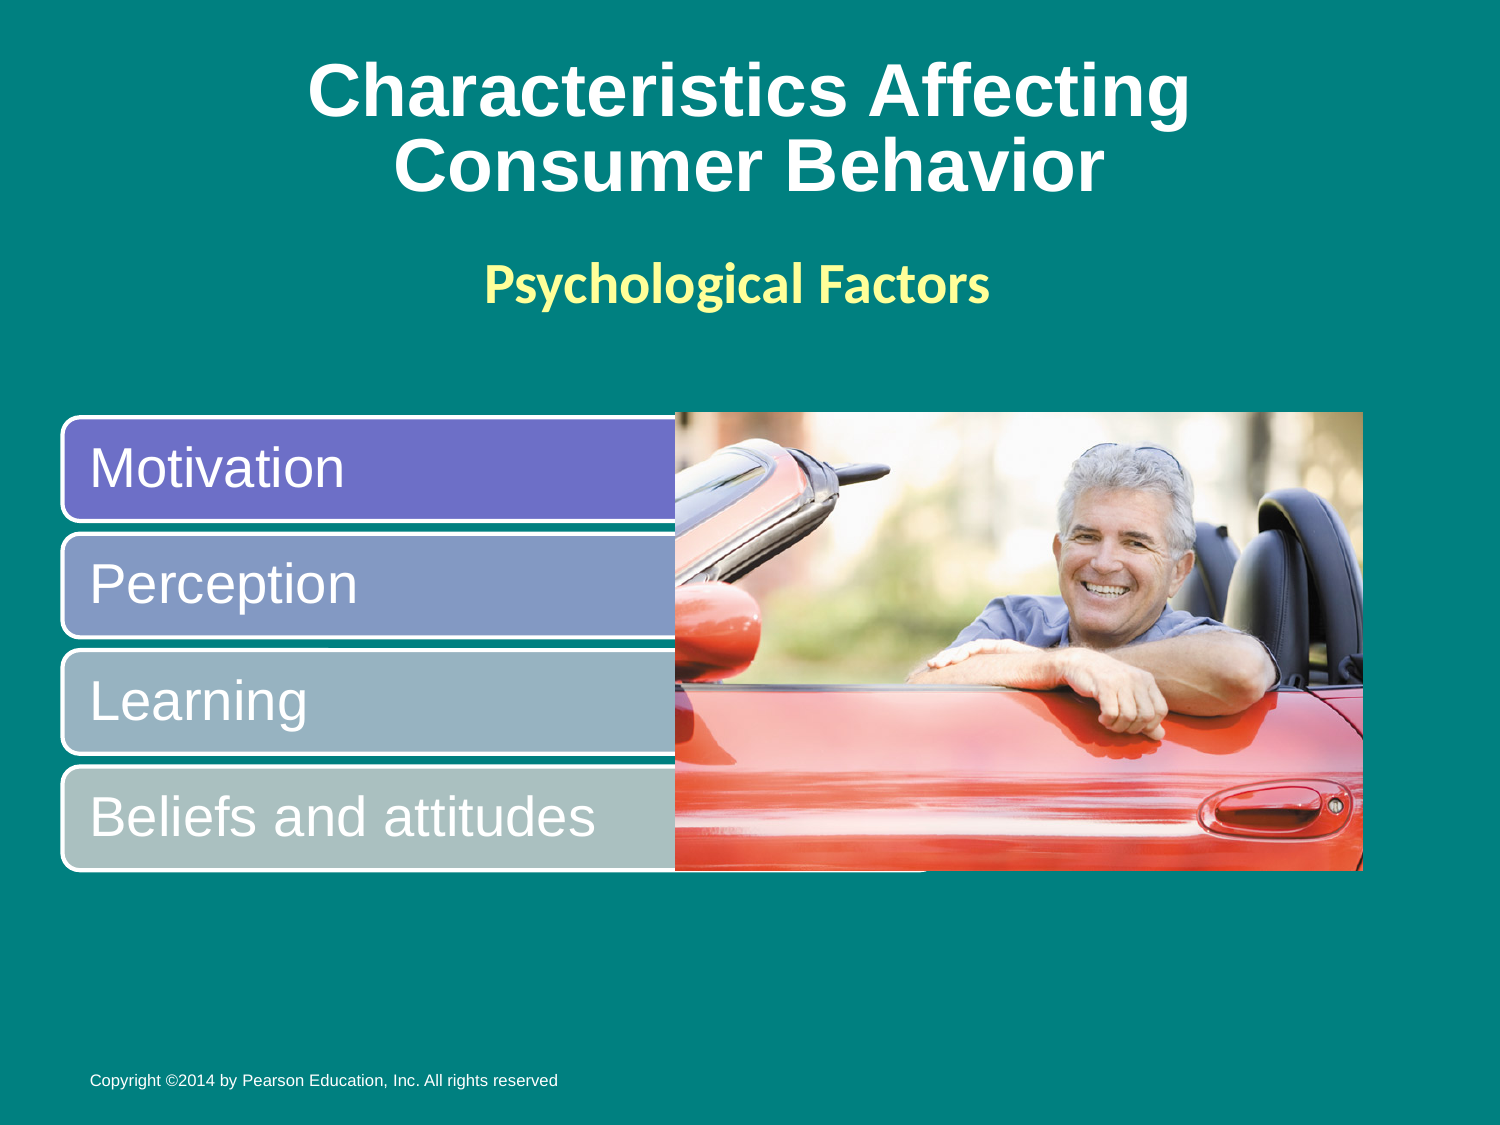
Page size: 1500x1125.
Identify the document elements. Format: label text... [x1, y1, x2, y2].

text_box Copyright ©2014 by Pearson Education, Inc. All rights reserved [74, 1062, 825, 1098]
list Psychological Factors [149, 237, 1326, 301]
picture [674, 412, 1363, 871]
title Characteristics Affecting Consumer Behavior [112, 37, 1388, 226]
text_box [62, 412, 672, 876]
